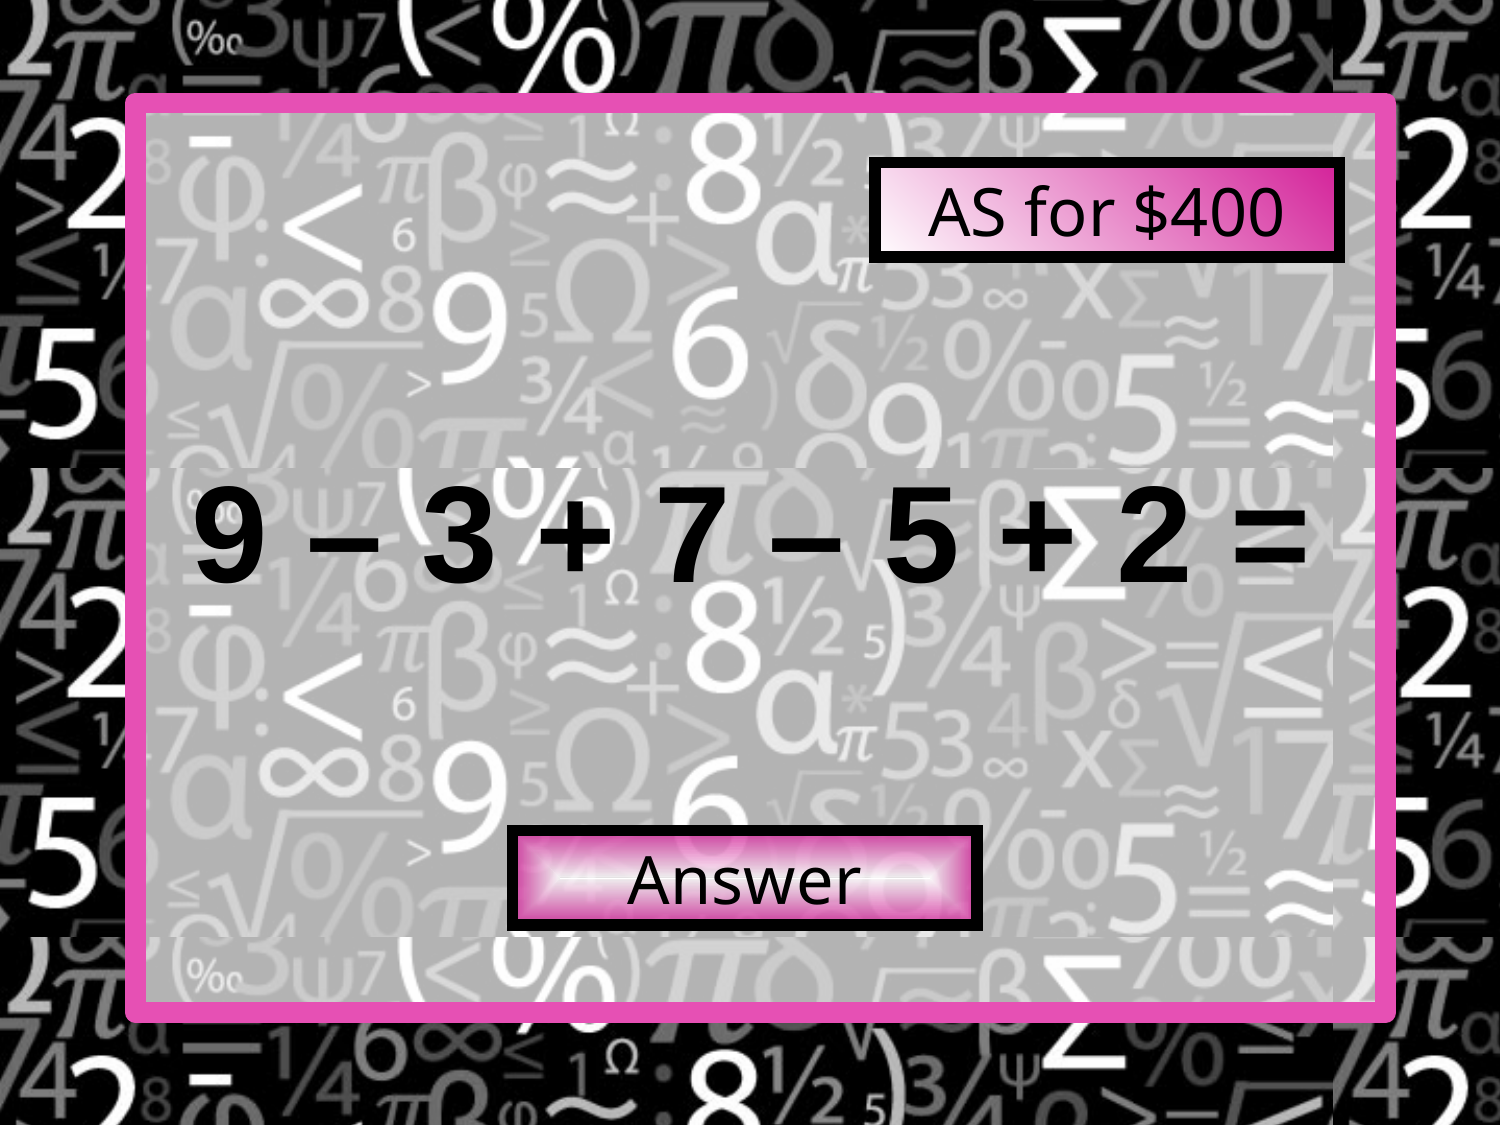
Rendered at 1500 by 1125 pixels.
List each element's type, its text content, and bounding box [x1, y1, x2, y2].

text_box Answer [512, 830, 977, 926]
text_box AS for $400 [874, 162, 1340, 258]
text_box 9 – 3 + 7 – 5 + 2 = [177, 437, 1340, 618]
text_box [134, 101, 1388, 1015]
picture [0, 0, 1500, 1125]
